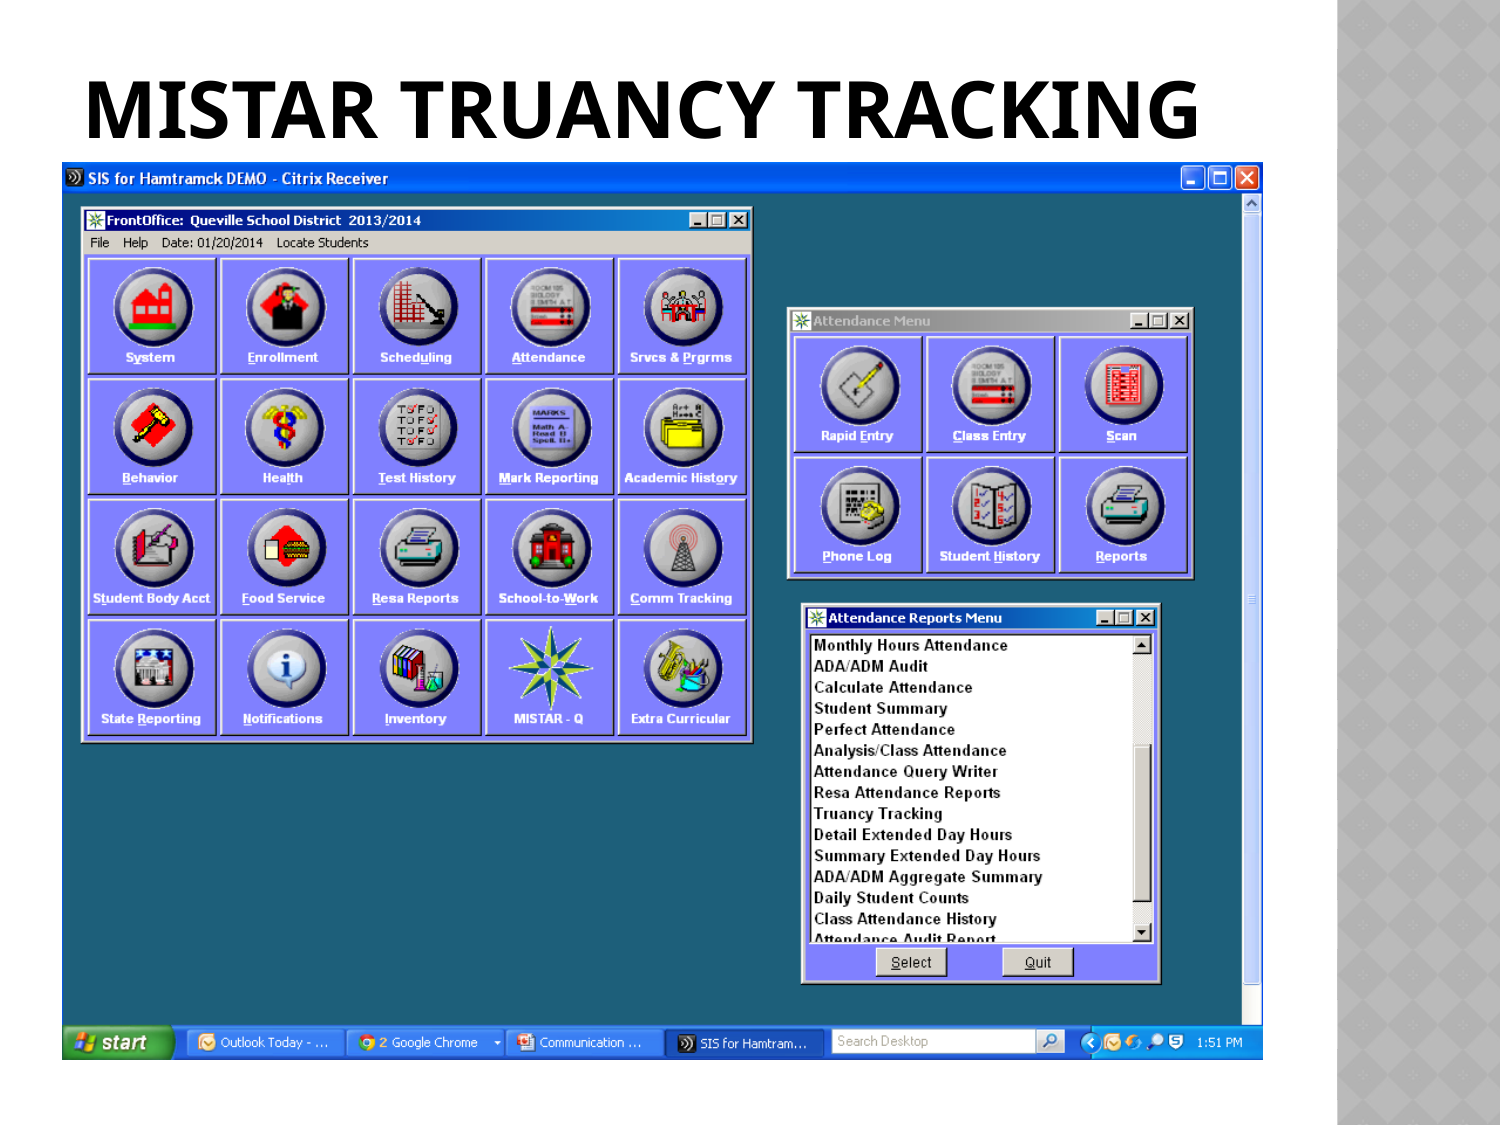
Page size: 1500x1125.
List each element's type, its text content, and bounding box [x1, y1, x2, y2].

title MISTAR Truancy tracking [75, 52, 1263, 162]
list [61, 162, 1263, 1060]
